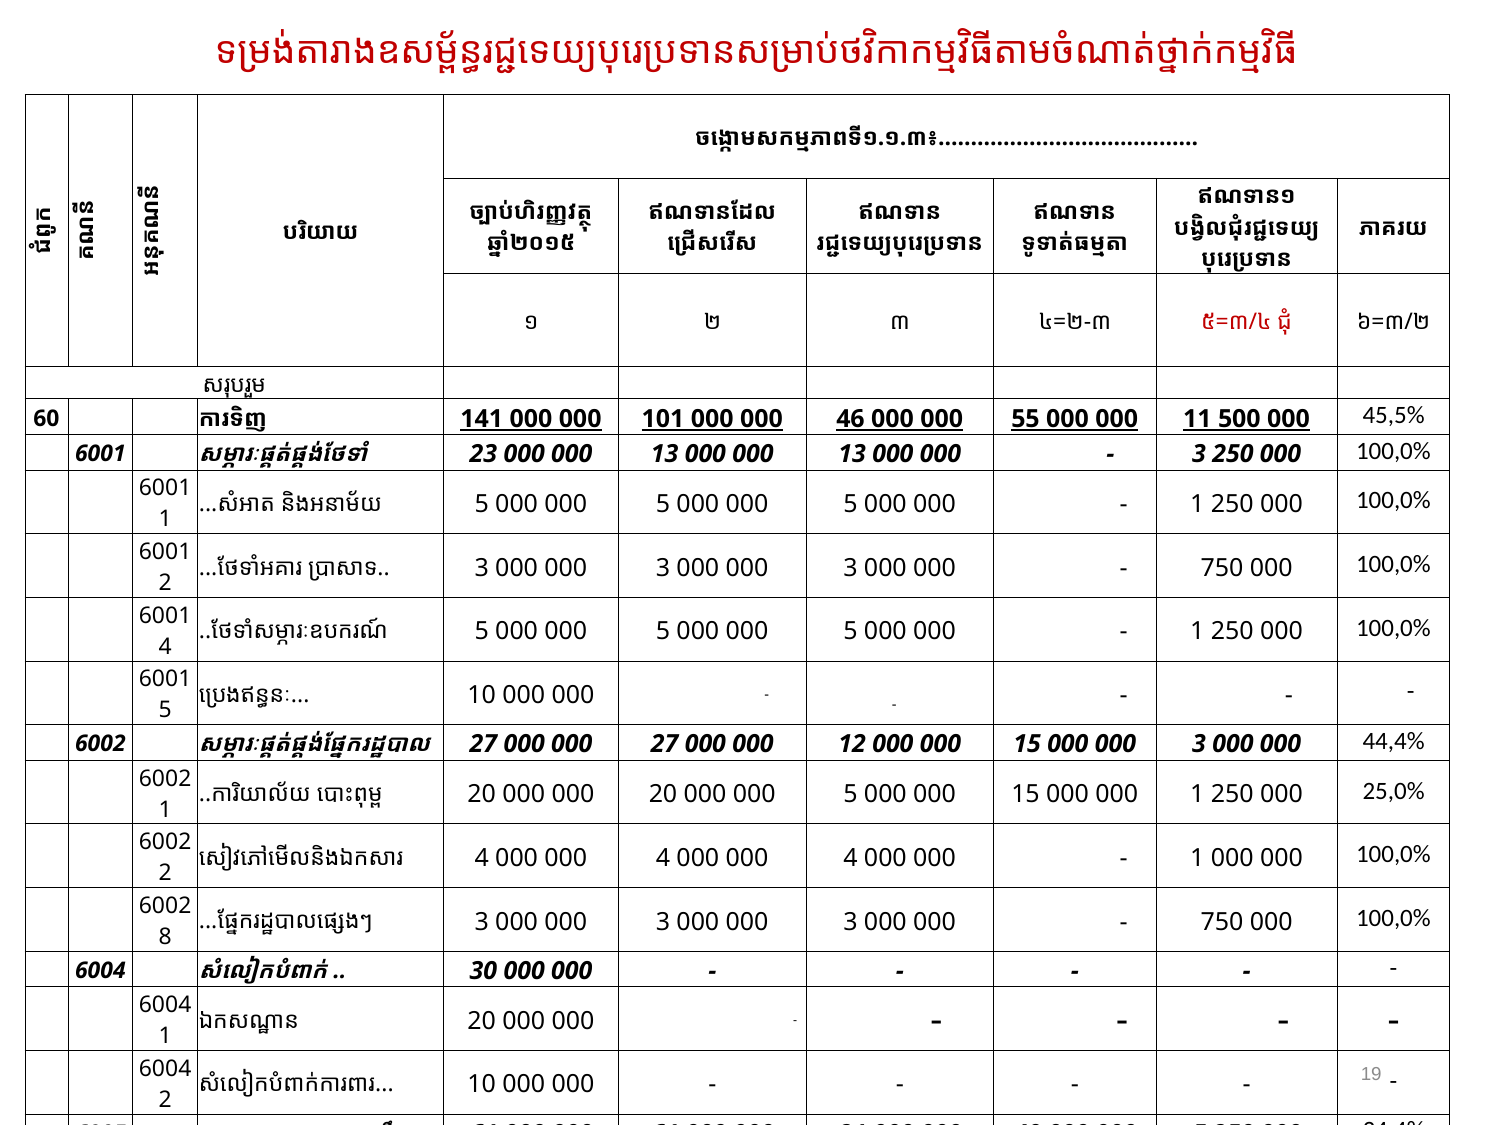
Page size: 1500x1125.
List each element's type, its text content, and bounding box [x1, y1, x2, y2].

table_cell [26, 824, 68, 887]
table_cell 100,0% [1338, 824, 1449, 887]
table_cell ឥណទាន ទូទាត់ធម្មតា [994, 179, 1156, 273]
table_cell 750 000 [1157, 534, 1337, 597]
table_cell 750 000 [1157, 888, 1337, 951]
table_cell សម្ភារៈផ្គត់ផ្គង់ផ្នែករដ្ឋបាល [198, 725, 443, 760]
table_cell 23 000 000 [444, 435, 618, 470]
table_cell - [1157, 987, 1337, 1042]
table_cell [69, 534, 132, 597]
table_cell - [994, 952, 1156, 986]
table_cell 3 000 000 [807, 888, 993, 951]
table_cell [69, 1051, 132, 1114]
table_cell - [619, 1051, 806, 1114]
table_cell 3 000 000 [1157, 725, 1337, 760]
table_cell 12 000 000 [807, 725, 993, 760]
table_header ចង្កោមសកម្មភាពទី១.១.៣៖........................................ [444, 95, 1449, 178]
table_cell 30 000 000 [444, 952, 618, 986]
table_cell [807, 367, 993, 398]
table_header អនុគណនី [133, 95, 197, 366]
table_cell 5 000 000 [807, 471, 993, 533]
table_cell ៣ [807, 274, 993, 366]
title ទម្រង់​តារាងឧសម្ព័ន្ធរជ្ជទេយ្យបុរេប្រទាន​សម្រាប់ថវិកាកម្មវិធី​តាមចំណាត់ថ្នាក់កម្មវិធី [50, 12, 1463, 91]
table_cell 34,4% [1338, 1115, 1449, 1125]
slide_number 19 [1059, 1042, 1397, 1103]
table_cell 60012 [133, 534, 197, 597]
table_cell 3 250 000 [1157, 435, 1337, 470]
table_cell 60011 [133, 471, 197, 533]
table_cell [619, 367, 806, 398]
table_cell - [1157, 662, 1337, 724]
table_cell 21 000 000 [807, 1115, 993, 1125]
table_cell ..ថែទាំសម្ភារៈឧបករណ៍ [198, 598, 443, 661]
table_cell ច្បាប់ហិរញ្ញវត្ថុ​ ឆ្នាំ២០១៥ [444, 179, 618, 273]
table_cell - [1157, 952, 1337, 986]
table_cell - [807, 662, 993, 724]
table_cell 27 000 000 [444, 725, 618, 760]
table_cell [133, 952, 197, 986]
table_cell - [1338, 662, 1449, 724]
table_cell 27 000 000 [619, 725, 806, 760]
table_cell ២ [619, 274, 806, 366]
table_cell - [807, 952, 993, 986]
table_cell 13 000 000 [807, 435, 993, 470]
table_cell 40 000 000 [994, 1115, 1156, 1125]
table_header គណនី [69, 95, 132, 366]
table_cell 60042 [133, 1051, 197, 1114]
table_cell [1157, 367, 1337, 398]
table_cell 141 000 000 [444, 399, 618, 434]
table_cell ប្រេងឥន្ធនៈ... [198, 662, 443, 724]
table_cell [69, 824, 132, 887]
table_cell - [994, 534, 1156, 597]
table_cell [69, 888, 132, 951]
table_cell 5 000 000 [619, 598, 806, 661]
table_cell [994, 367, 1156, 398]
table_cell 60015 [133, 662, 197, 724]
table_cell [69, 662, 132, 724]
table_cell [69, 987, 132, 1050]
table_cell [26, 471, 68, 533]
table_cell 60 [26, 399, 68, 434]
table_cell សៀវភៅមើលនិងឯកសារ [198, 824, 443, 887]
table_cell 4 000 000 [444, 824, 618, 887]
table_cell 100,0% [1338, 888, 1449, 951]
table_cell 100,0% [1338, 471, 1449, 533]
table_cell - [1338, 952, 1449, 986]
table_cell ...ថែទាំអគារ ប្រាសាទ.. [198, 534, 443, 597]
table_cell - [994, 824, 1156, 887]
table_cell 5 000 000 [807, 761, 993, 823]
table_cell 6002 [69, 725, 132, 760]
table_cell - [1338, 987, 1449, 1050]
table_cell [69, 761, 132, 823]
table_cell ៦=៣/២ [1338, 274, 1449, 366]
table_cell ភាគរយ [1338, 179, 1449, 273]
table_cell 61 000 000 [619, 1115, 806, 1125]
table_cell 3 000 000 [444, 888, 618, 951]
table_cell - [994, 662, 1156, 724]
table_cell 15 000 000 [994, 725, 1156, 760]
table_cell [26, 761, 68, 823]
table_cell 13 000 000 [619, 435, 806, 470]
table_cell [26, 598, 68, 661]
table_cell [133, 399, 197, 434]
table_cell [26, 1115, 68, 1125]
table_cell សំលៀកបំពាក់ .. [198, 952, 443, 986]
table_cell [26, 888, 68, 951]
table_cell 5 250 000 [1157, 1115, 1337, 1125]
table_cell សរុបរួម [26, 367, 443, 398]
table_cell ៥=៣/៤ ជុំ [1157, 274, 1337, 366]
table_cell 10 000 000 [444, 1051, 618, 1114]
table_cell - [994, 435, 1156, 470]
table_cell ឥណទាន១ បង្វិលជុំរជ្ជទេយ្យ បុរេប្រទាន [1157, 179, 1337, 273]
table_cell - [994, 471, 1156, 533]
table_cell [26, 435, 68, 470]
table_cell 44,4% [1338, 725, 1449, 760]
table_cell ឥណទានដែល ជ្រើសរើស [619, 179, 806, 273]
table_cell [26, 987, 68, 1050]
table_cell 20 000 000 [444, 987, 618, 1050]
table_cell - [994, 1051, 1156, 1114]
table_cell - [994, 598, 1156, 661]
table_cell 55 000 000 [994, 399, 1156, 434]
table_cell 20 000 000 [619, 761, 806, 823]
table_cell [26, 952, 68, 986]
table_cell 60014 [133, 598, 197, 661]
table_cell [444, 367, 618, 398]
table_cell - [619, 952, 806, 986]
table_cell ឥណទាន រជ្ជទេយ្យបុរេប្រទាន [807, 179, 993, 273]
table_cell ...ផ្នែករដ្ឋបាលផ្សេងៗ [198, 888, 443, 951]
table_cell 61 000 000 [444, 1115, 618, 1125]
table_cell 5 000 000 [619, 471, 806, 533]
table_header ជំពូក [26, 95, 68, 366]
table_cell 10 000 000 [444, 662, 618, 724]
table_cell 4 000 000 [619, 824, 806, 887]
table_cell 60041 [133, 987, 197, 1050]
table_cell 5 000 000 [444, 598, 618, 661]
table_cell [133, 725, 197, 760]
table_cell 6001 [69, 435, 132, 470]
table_cell [1338, 367, 1449, 398]
table_cell 11 500 000 [1157, 399, 1337, 434]
table_cell - [994, 987, 1156, 1050]
table_cell 6004 [69, 952, 132, 986]
table_cell 1 250 000 [1157, 471, 1337, 533]
table_cell 4 000 000 [807, 824, 993, 887]
table_cell [26, 725, 68, 760]
table_cell 60028 [133, 888, 197, 951]
table_cell - [619, 662, 806, 724]
table_cell ..ការិយាល័យ បោះពុម្ព [198, 761, 443, 823]
table_cell 100,0% [1338, 598, 1449, 661]
table_cell 3 000 000 [444, 534, 618, 597]
table_cell 25,0% [1338, 761, 1449, 823]
table_cell 1 250 000 [1157, 598, 1337, 661]
table_cell 3 000 000 [619, 534, 806, 597]
table_cell 15 000 000 [994, 761, 1156, 823]
table_cell 6005 [69, 1115, 132, 1125]
table_cell 3 000 000 [807, 534, 993, 597]
table_cell - [1157, 1103, 1337, 1114]
table_cell [69, 598, 132, 661]
table_cell - [807, 987, 993, 1050]
table_cell [69, 471, 132, 533]
table_cell 20 000 000 [444, 761, 618, 823]
table_cell 5 000 000 [807, 598, 993, 661]
table_cell ១ [444, 274, 618, 366]
table_cell ...សំអាត និងអនាម័យ [198, 471, 443, 533]
table_cell ឯកសណ្ឋាន [198, 987, 443, 1050]
table_cell ការទិញ [198, 399, 443, 434]
table_cell [69, 399, 132, 434]
table_cell 3 000 000 [619, 888, 806, 951]
table_cell - [619, 987, 806, 1050]
table_cell 60022 [133, 824, 197, 887]
table_cell សំលៀកបំពាក់ការពារ... [198, 1051, 443, 1114]
table_cell 1 000 000 [1157, 824, 1337, 887]
table_cell - [994, 888, 1156, 951]
table_cell - [1338, 1051, 1449, 1114]
table_cell ៤=២-៣ [994, 274, 1156, 366]
table_cell [26, 534, 68, 597]
table_header បរិយាយ [198, 95, 443, 366]
table_cell [133, 1115, 197, 1125]
table_cell 46 000 000 [807, 399, 993, 434]
table_cell 100,0% [1338, 534, 1449, 597]
table_cell 101 000 000 [619, 399, 806, 434]
table_cell 1 250 000 [1157, 761, 1337, 823]
table_cell 5 000 000 [444, 471, 618, 533]
table_cell 100,0% [1338, 435, 1449, 470]
table_cell 60021 [133, 761, 197, 823]
table_cell សម្ភារៈផ្គត់ផ្គង់ថែទាំ [198, 435, 443, 470]
table_cell [133, 435, 197, 470]
table_cell សម្ភារៈតូចតាច សង្ហារឹម.. [198, 1115, 443, 1125]
table_cell [26, 662, 68, 724]
table_cell 45,5% [1338, 399, 1449, 434]
table_cell - [807, 1051, 993, 1114]
table_cell [26, 1051, 68, 1114]
